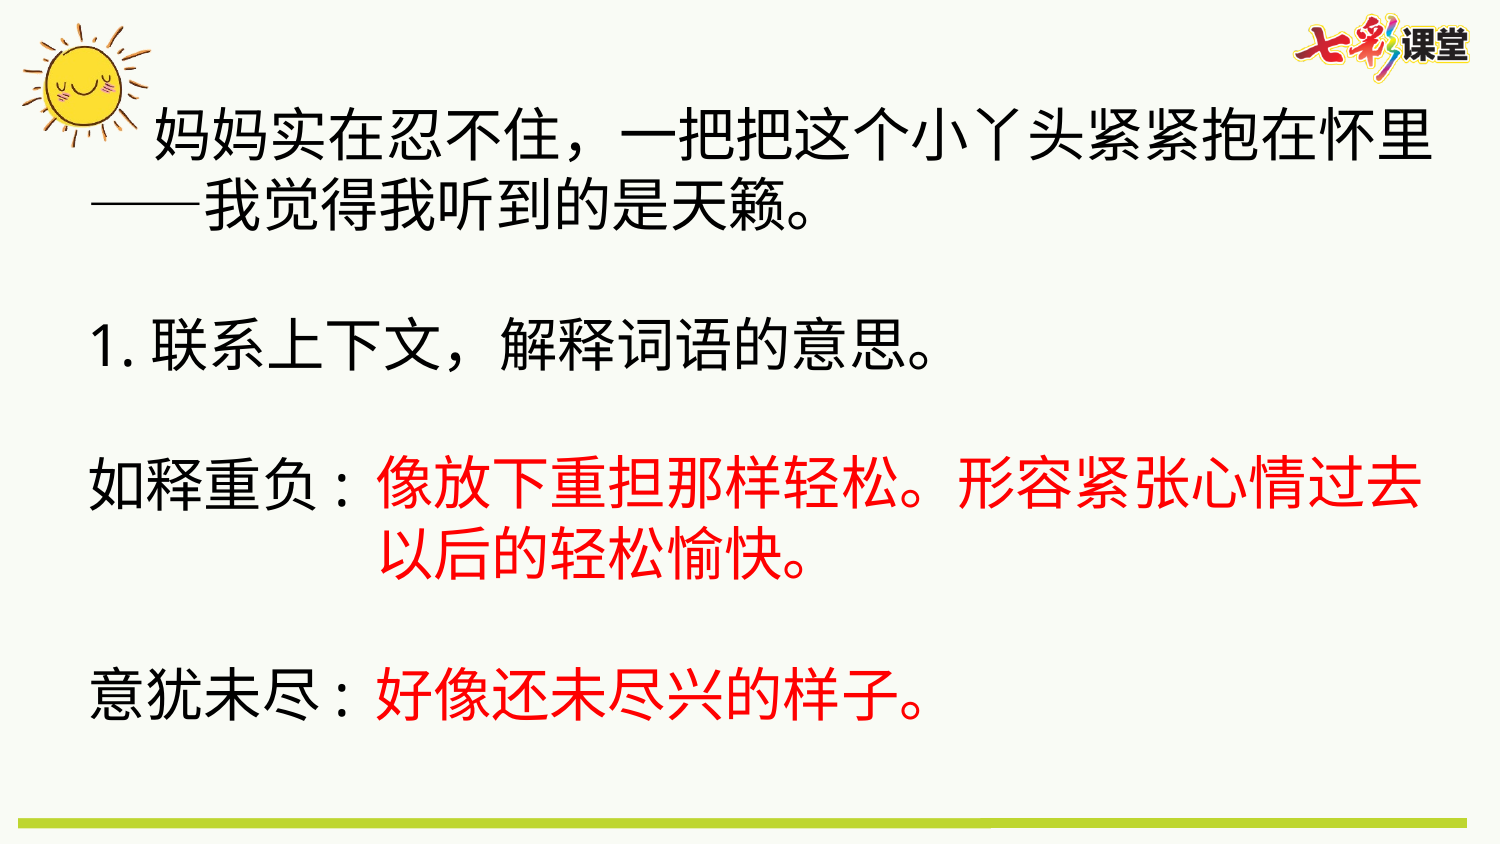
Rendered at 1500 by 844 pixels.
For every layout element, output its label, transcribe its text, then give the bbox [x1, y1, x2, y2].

picture [1291, 9, 1472, 87]
picture [0, 0, 173, 172]
text_box 像放下重担那样轻松。形容紧张心情过去以后的轻松愉快。 [360, 439, 1480, 594]
text_box 好像还未尽兴的样子。 [360, 651, 1339, 736]
picture [18, 771, 1467, 844]
text_box 妈妈实在忍不住，一把把这个小丫头紧紧抱在怀里——我觉得我听到的是天籁。 1.联系上下文，解释词语的意思。 如释重负: 意犹未尽: [72, 91, 1500, 736]
